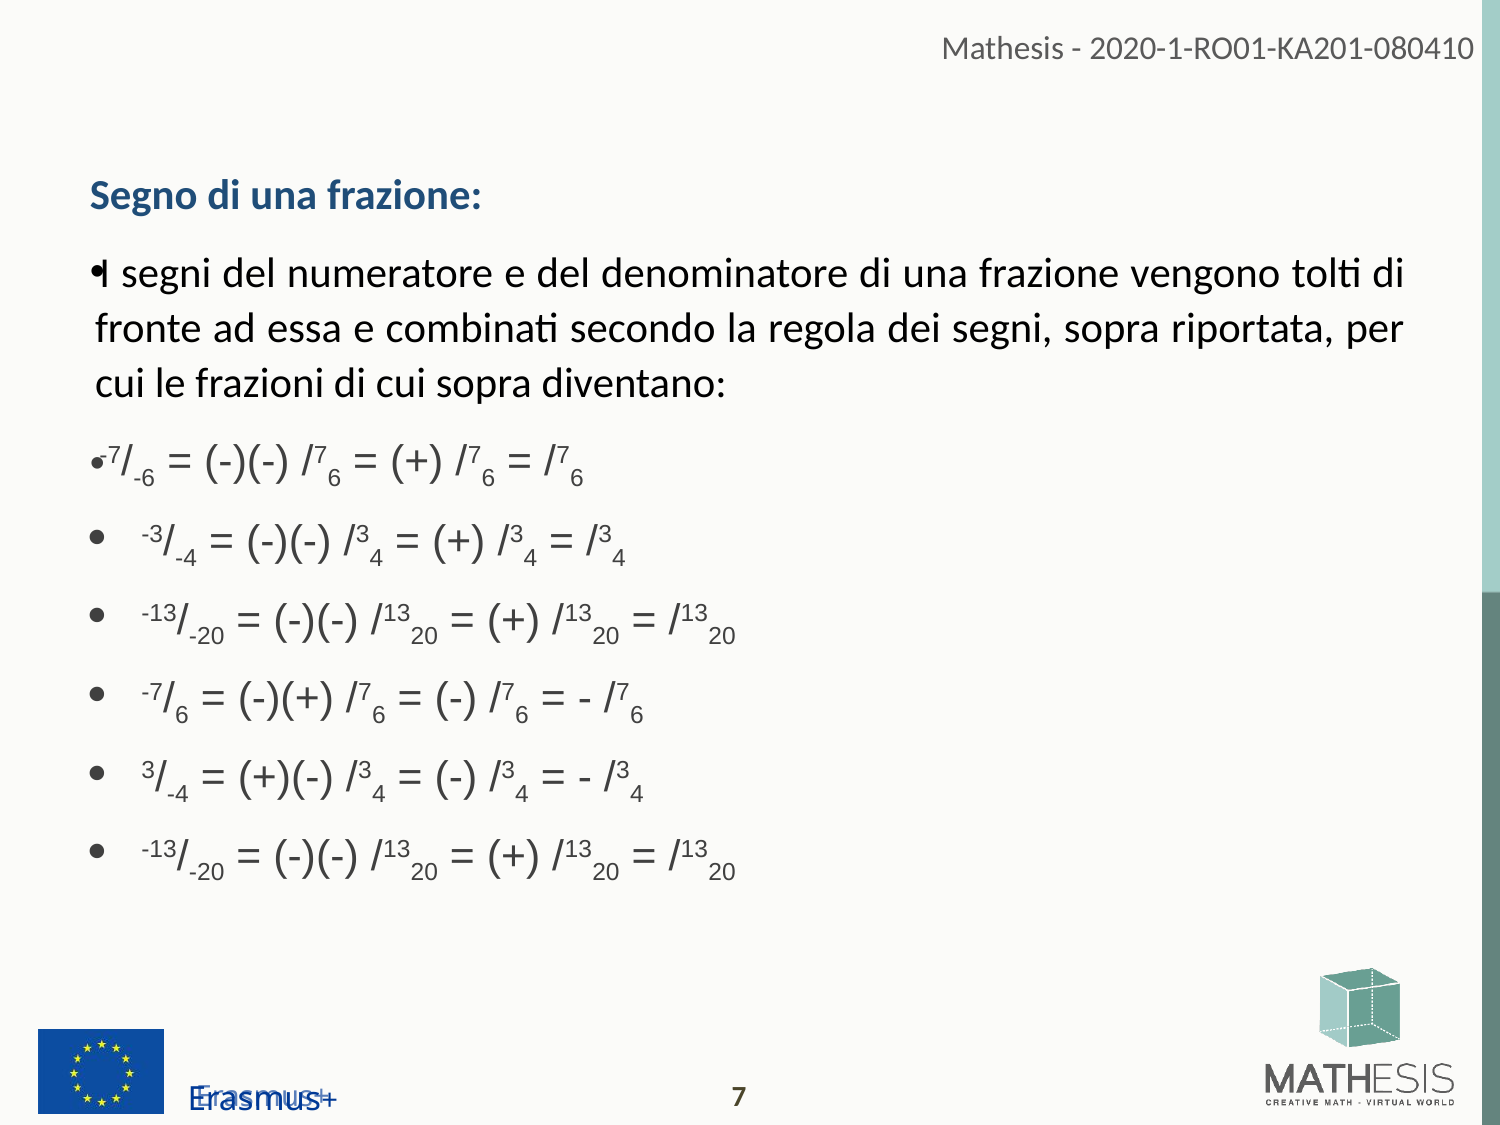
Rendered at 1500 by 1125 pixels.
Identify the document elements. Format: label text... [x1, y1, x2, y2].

list Segno di una frazione: I segni del numeratore e del denominatore di una frazione vengono tolti di fronte ad essa e combinati secondo la regola dei segni, sopra riportata, per cui le frazioni di cui sopra diventano: -7/-6 = (-)(-) /76 = (+) /76 = /76 -3/-4 = (-)(-) /34 = (+) /34 = /34 -13/-20 = (-)(-) /1320 = (+) /1320 = /1320 -7/6 = (-)(+) /76 = (-) /76 = - /76 3/-4 = (+)(-) /34 = (-) /34 = - /34 -13/-20 = (-)(-) /1320 = (+) /1320 = /1320 [75, 156, 1425, 899]
picture [38, 1029, 164, 1114]
